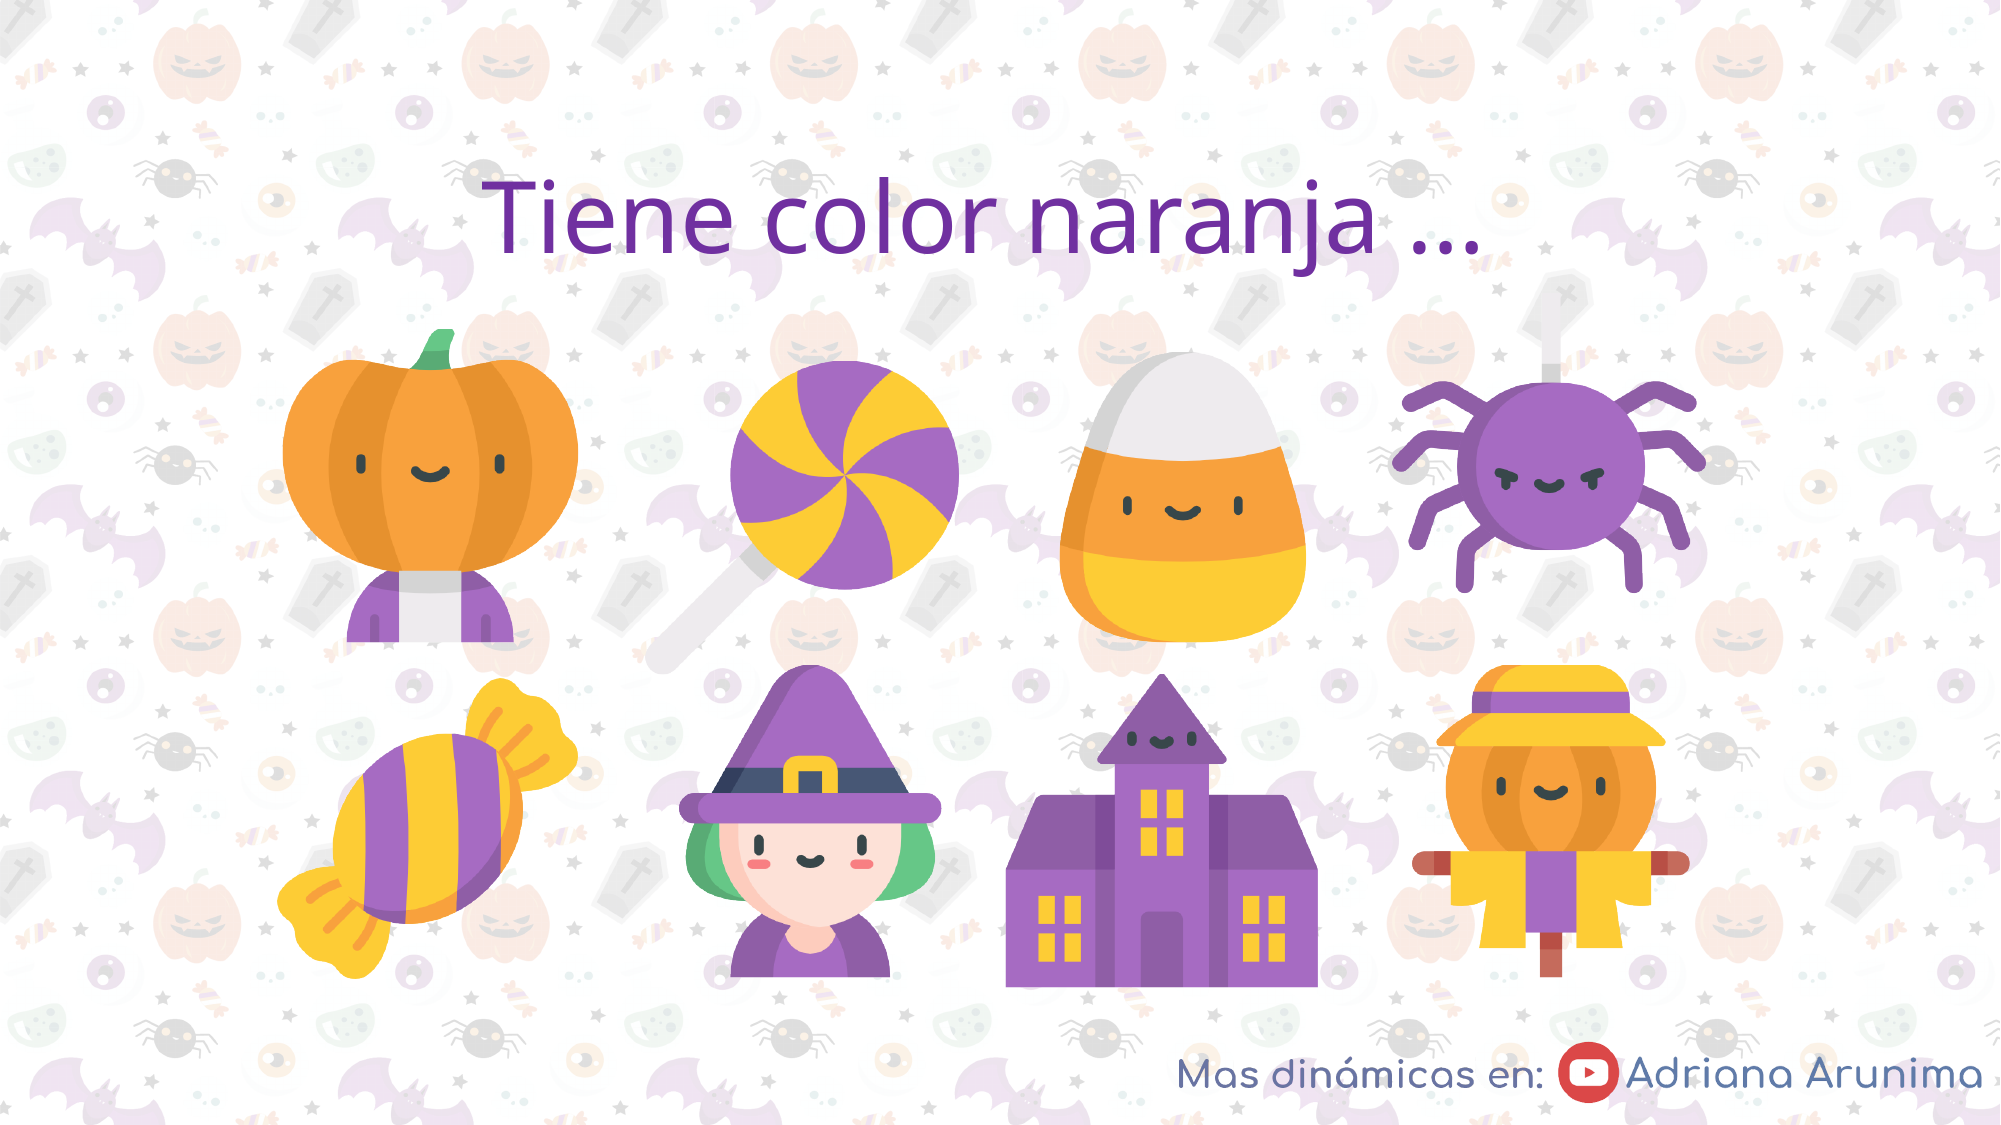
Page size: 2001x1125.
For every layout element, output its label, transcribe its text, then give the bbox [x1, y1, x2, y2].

picture [273, 329, 586, 643]
picture [277, 678, 578, 979]
picture [1037, 352, 1328, 643]
picture [645, 361, 967, 978]
picture [1392, 286, 1706, 600]
picture [1004, 674, 1318, 988]
text_box Tiene color naranja … [372, 145, 1596, 281]
picture [1393, 664, 1707, 978]
